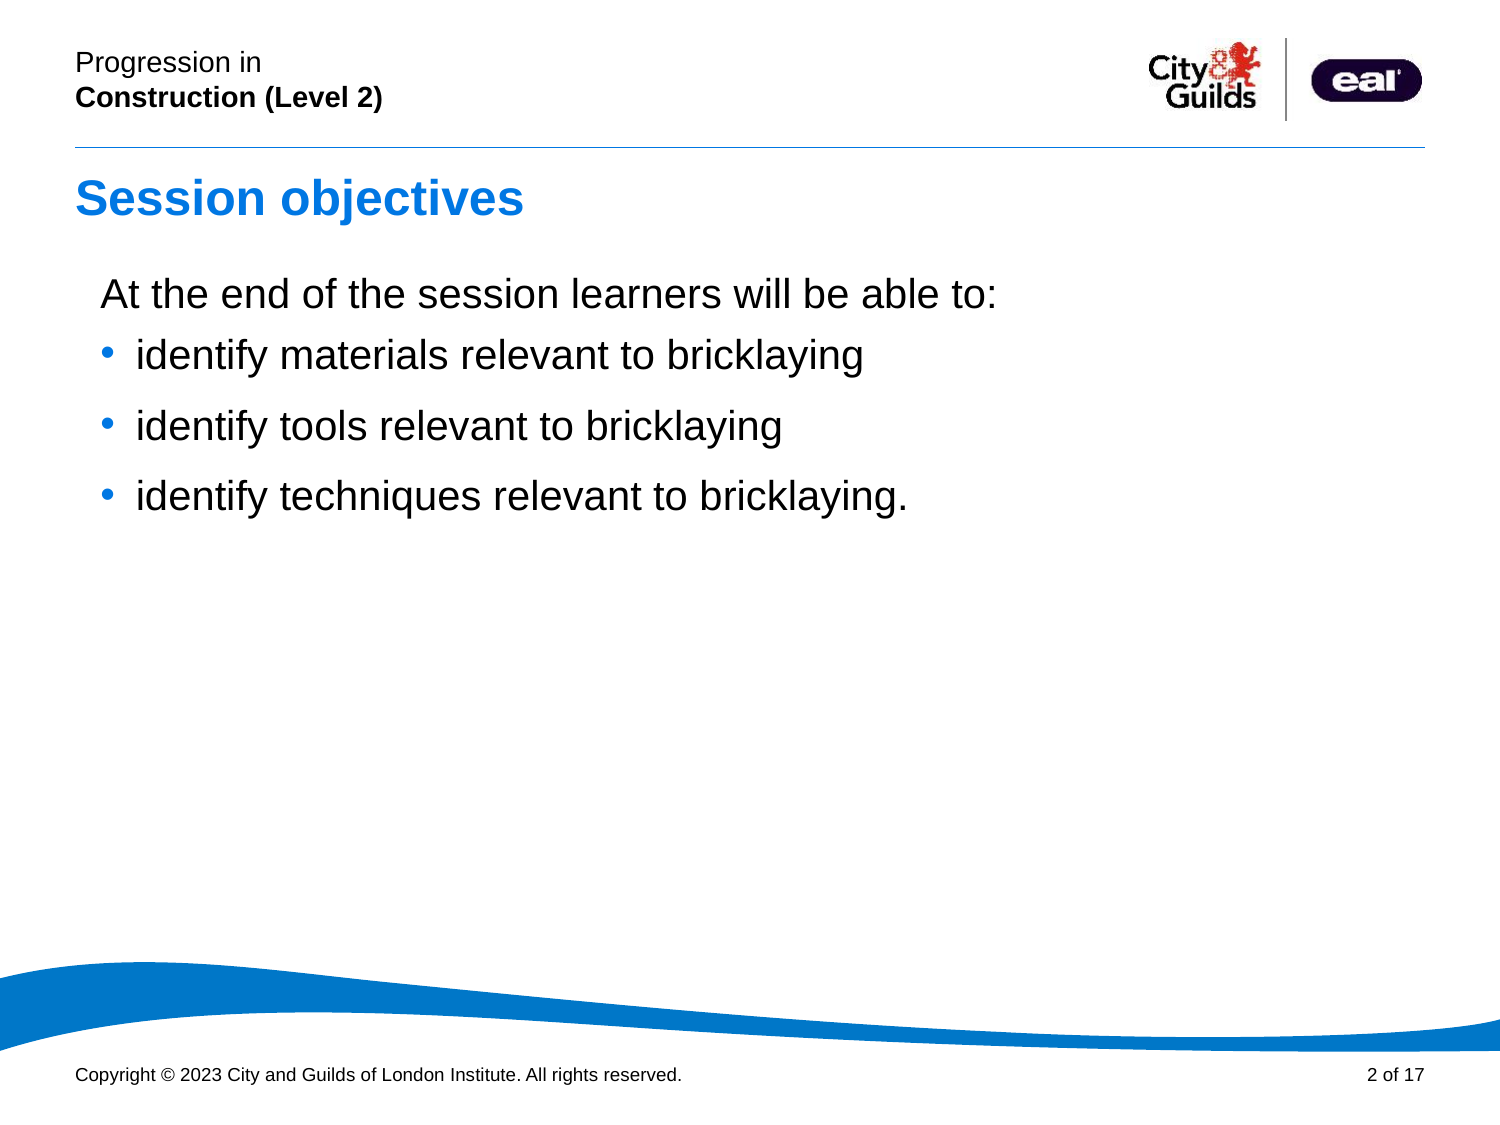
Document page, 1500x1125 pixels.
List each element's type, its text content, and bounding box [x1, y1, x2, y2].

title Session objectives [74, 165, 1426, 229]
picture [1149, 38, 1422, 121]
list At the end of the session learners will be able to: identify materials relevant to bricklaying identify tools relevant to bricklaying identify techniques relevant to bricklaying. [100, 266, 1451, 729]
